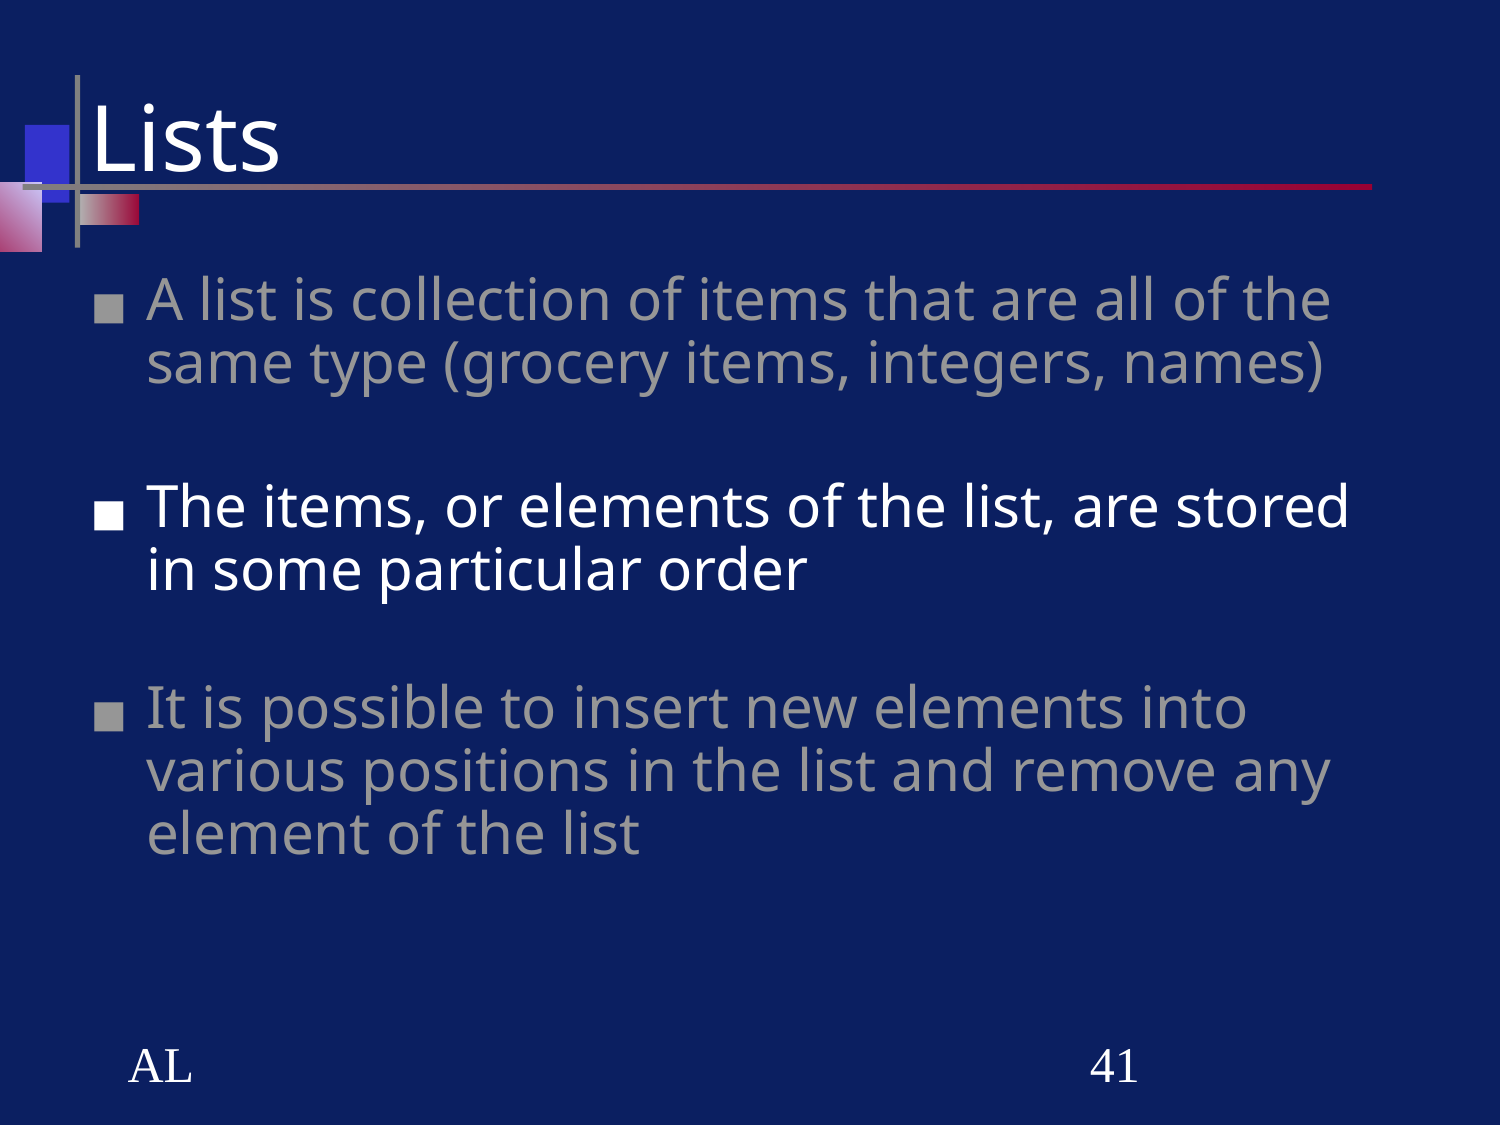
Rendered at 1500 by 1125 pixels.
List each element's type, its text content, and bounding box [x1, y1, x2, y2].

slide_number AL [112, 1025, 425, 1100]
slide_number ‹#› [1074, 1025, 1388, 1100]
list A list is collection of items that are all of the same type (grocery items, integers, names) The items, or elements of the list, are stored in some particular order It is possible to insert new elements into various positions in the list and remove any element of the list [74, 262, 1425, 1012]
title Lists [74, 59, 1425, 210]
